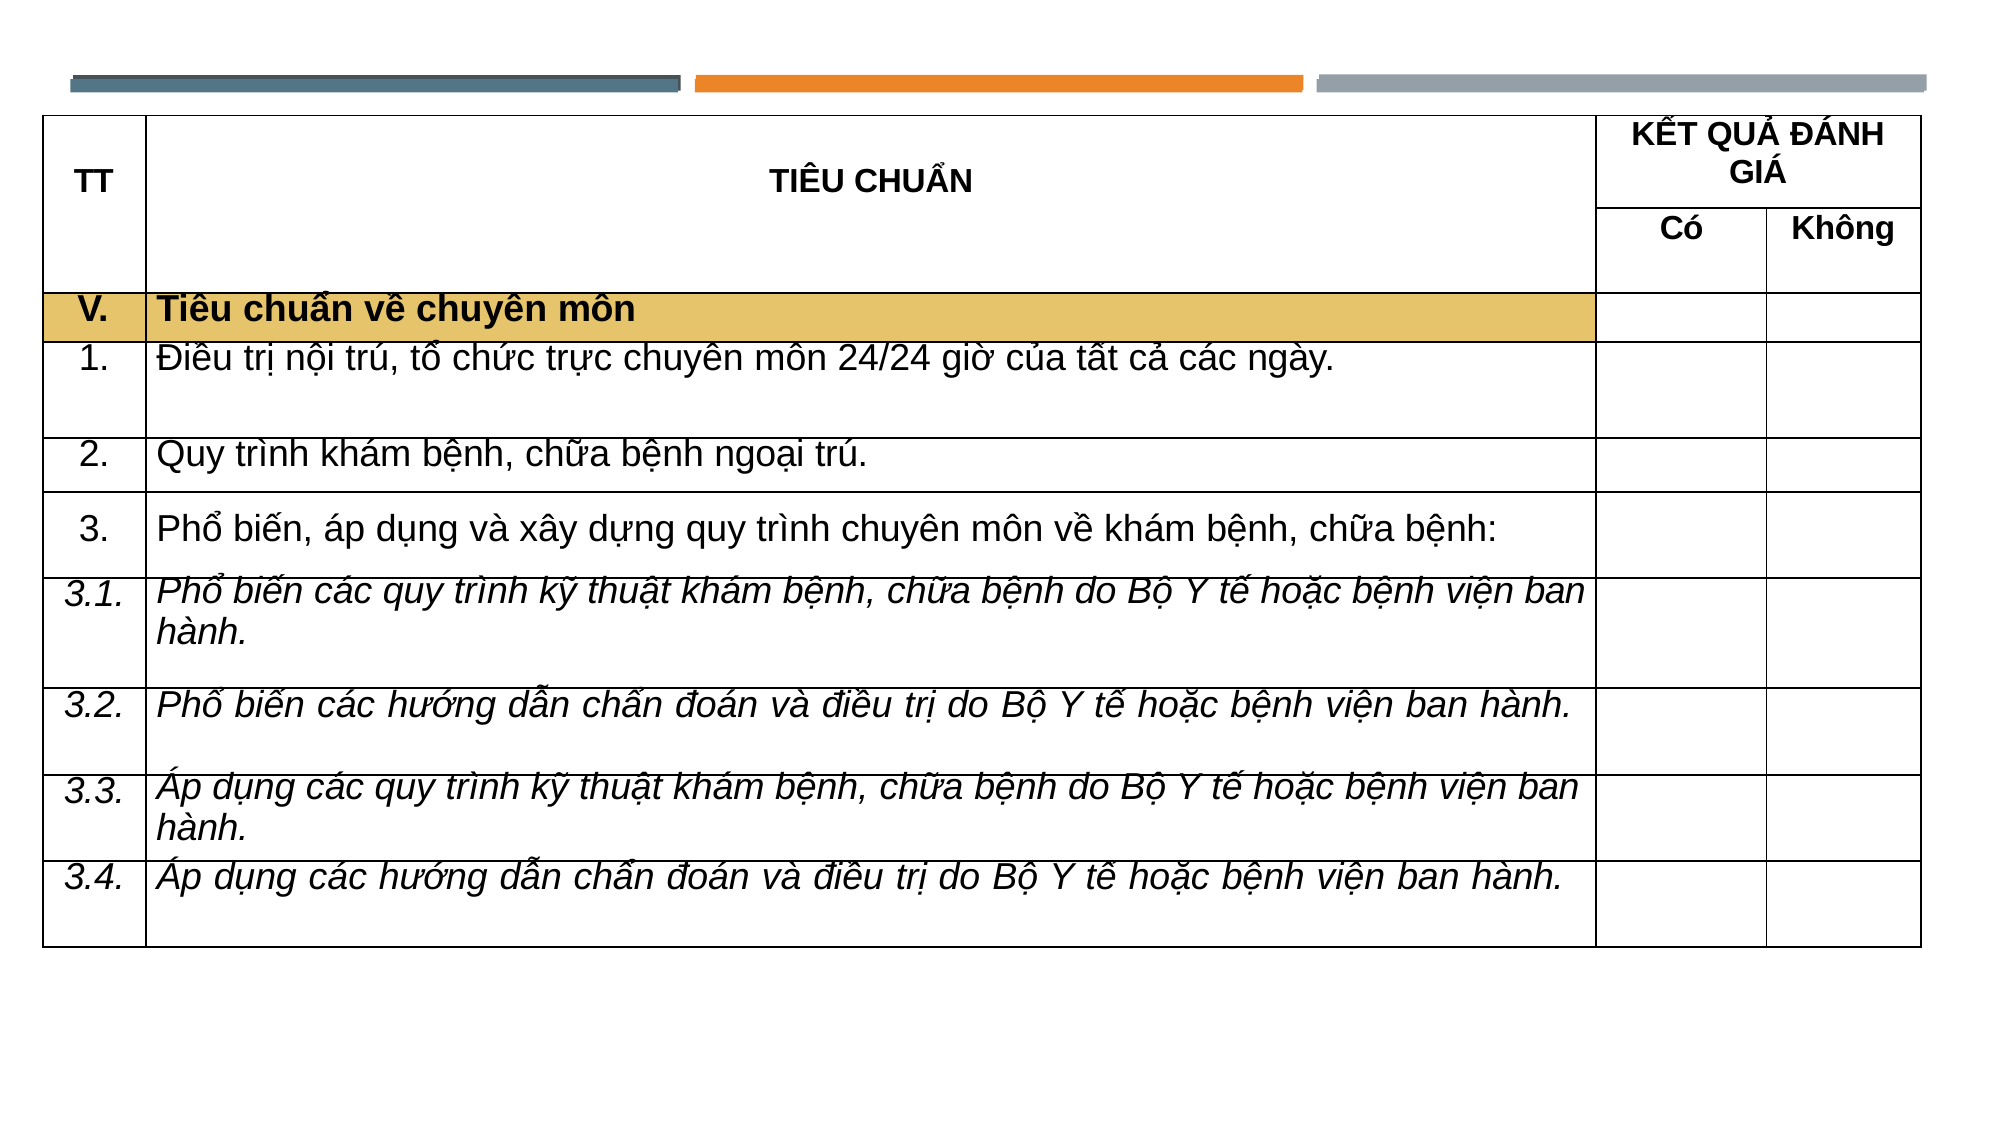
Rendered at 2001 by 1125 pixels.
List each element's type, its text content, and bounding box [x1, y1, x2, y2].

table_cell [1767, 862, 1920, 946]
table_cell [1767, 294, 1920, 341]
table_cell 3.3. [44, 776, 145, 860]
table_header TT [44, 116, 145, 292]
table_cell 1. [44, 343, 145, 437]
table_cell [1597, 439, 1766, 491]
table_cell [1597, 294, 1766, 341]
table_cell Phổ biến, áp dụng và xây dựng quy trình chuyên môn về khám bệnh, chữa bệnh: [147, 493, 1595, 577]
table_cell [1767, 579, 1920, 687]
table_cell 3.1. [44, 579, 145, 687]
table_cell Không [1767, 209, 1920, 292]
table_cell [1767, 689, 1920, 774]
table_cell Áp dụng các quy trình kỹ thuật khám bệnh, chữa bệnh do Bộ Y tế hoặc bệnh viện ban hành. [147, 776, 1595, 860]
table_cell Phổ biến các quy trình kỹ thuật khám bệnh, chữa bệnh do Bộ Y tế hoặc bệnh viện ban hành. [147, 579, 1595, 687]
table_cell [1597, 862, 1766, 946]
table_cell [1597, 343, 1766, 437]
table_cell V. [44, 294, 145, 341]
table_cell [1597, 579, 1766, 687]
table_header KẾT QUẢ ĐÁNH GIÁ [1597, 116, 1920, 207]
table_cell [1767, 343, 1920, 437]
table_cell [1767, 493, 1920, 577]
table_cell [1597, 689, 1766, 774]
table_cell Điều trị nội trú, tổ chức trực chuyên môn 24/24 giờ của tất cả các ngày. [147, 343, 1595, 437]
table_cell Quy trình khám bệnh, chữa bệnh ngoại trú. [147, 439, 1595, 491]
table_cell Phổ biến các hướng dẫn chẩn đoán và điều trị do Bộ Y tế hoặc bệnh viện ban hành. [147, 689, 1595, 774]
table_cell 2. [44, 439, 145, 491]
table_cell [1767, 776, 1920, 860]
table_cell [1597, 776, 1766, 860]
table_cell [1767, 439, 1920, 491]
table_header TIÊU CHUẨN [147, 116, 1595, 292]
table_cell 3.4. [44, 862, 145, 946]
table_cell 3. [44, 493, 145, 577]
table_cell [1597, 493, 1766, 577]
table_cell Có [1597, 209, 1766, 292]
table_cell Tiêu chuẩn về chuyên môn [147, 294, 1595, 341]
table_cell 3.2. [44, 689, 145, 774]
table_cell Áp dụng các hướng dẫn chẩn đoán và điều trị do Bộ Y tế hoặc bệnh viện ban hành. [147, 862, 1595, 946]
